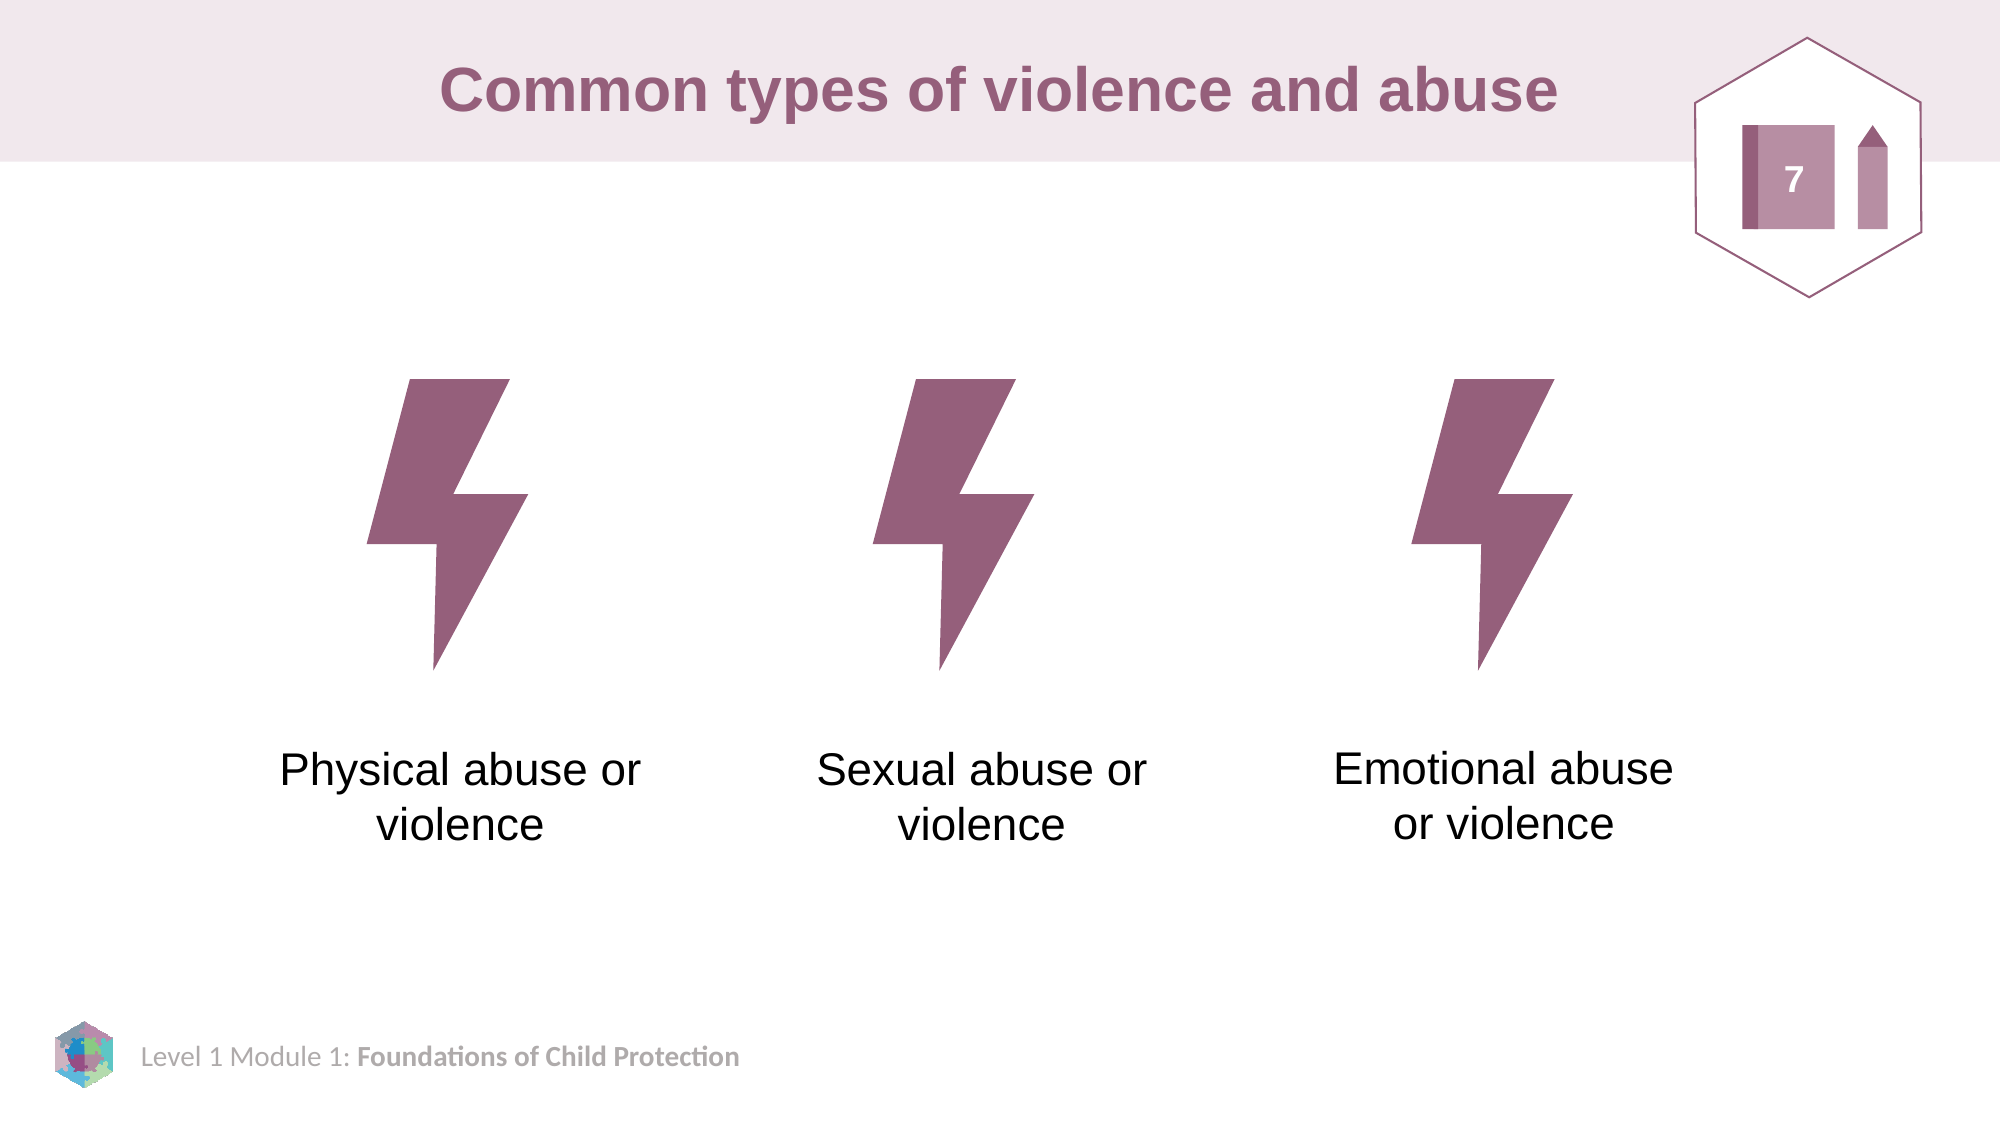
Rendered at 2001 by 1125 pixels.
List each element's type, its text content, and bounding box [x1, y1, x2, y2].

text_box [1677, 55, 1939, 280]
text_box [871, 378, 1037, 672]
text_box [1409, 378, 1575, 672]
text_box Physical abuse or violence [258, 732, 663, 858]
title Common types of violence and abuse [137, 19, 1863, 163]
text_box Sexual abuse or violence [796, 732, 1168, 858]
text_box Emotional abuse or violence [1301, 731, 1706, 857]
picture [55, 1021, 113, 1088]
text_box [365, 378, 531, 672]
